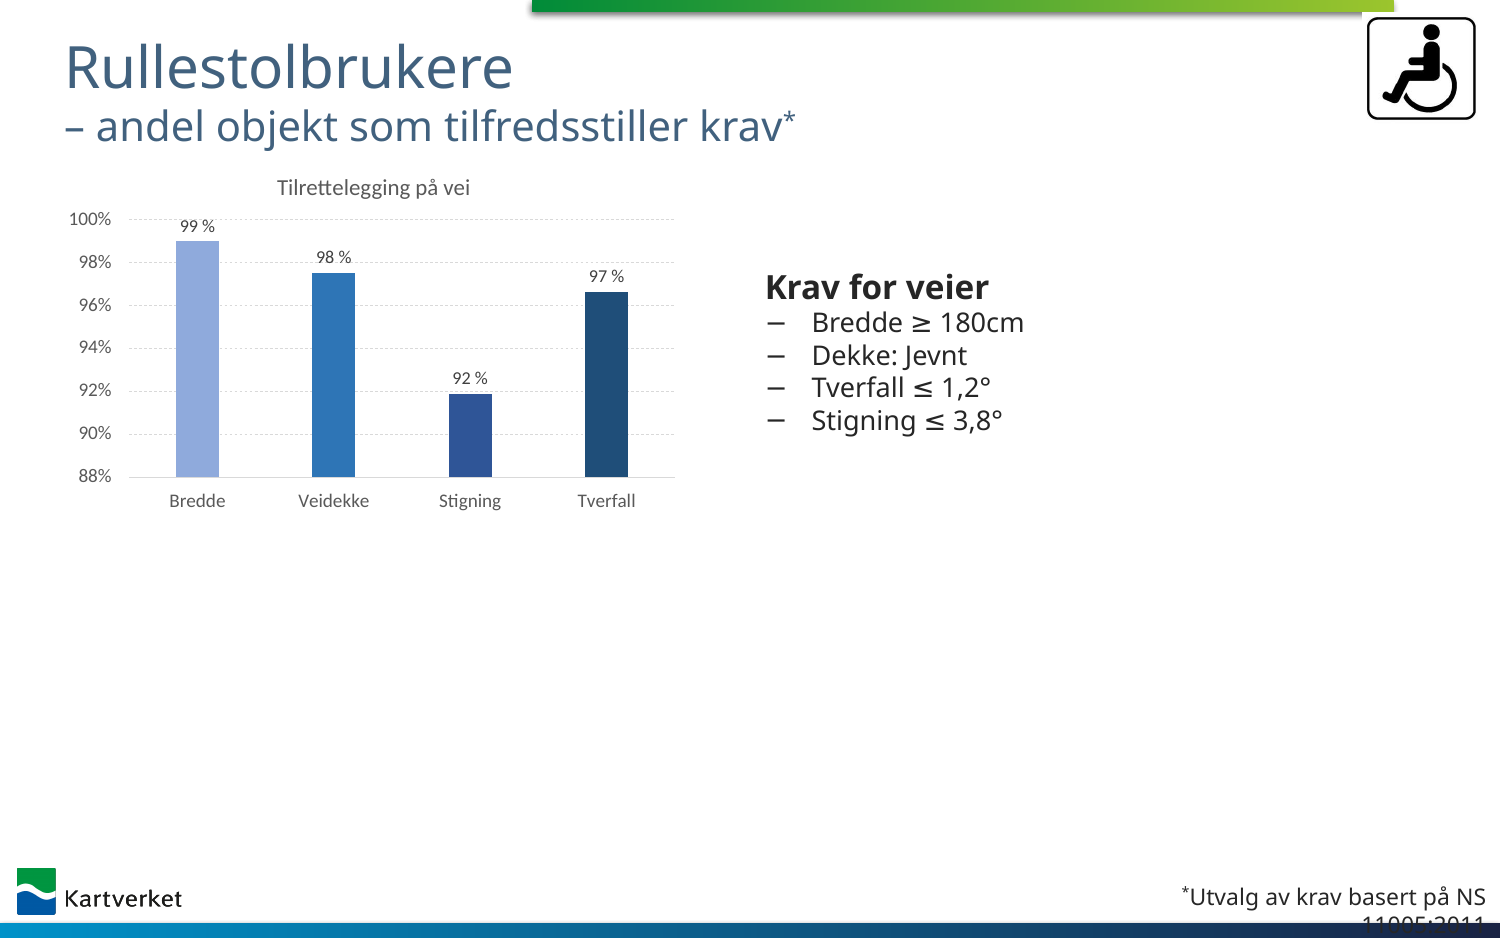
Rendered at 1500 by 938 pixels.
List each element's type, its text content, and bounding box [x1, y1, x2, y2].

text_box Rullestolbrukere – andel objekt som tilfredsstiller krav* [49, 25, 1431, 158]
picture [62, 166, 686, 519]
picture [1362, 12, 1481, 126]
text_box Krav for veier Bredde ≥ 180cm Dekke: Jevnt Tverfall ≤ 1,2° Stigning ≤ 3,8° [750, 258, 1234, 444]
text_box *Utvalg av krav basert på NS 11005:2011 [1068, 873, 1500, 938]
